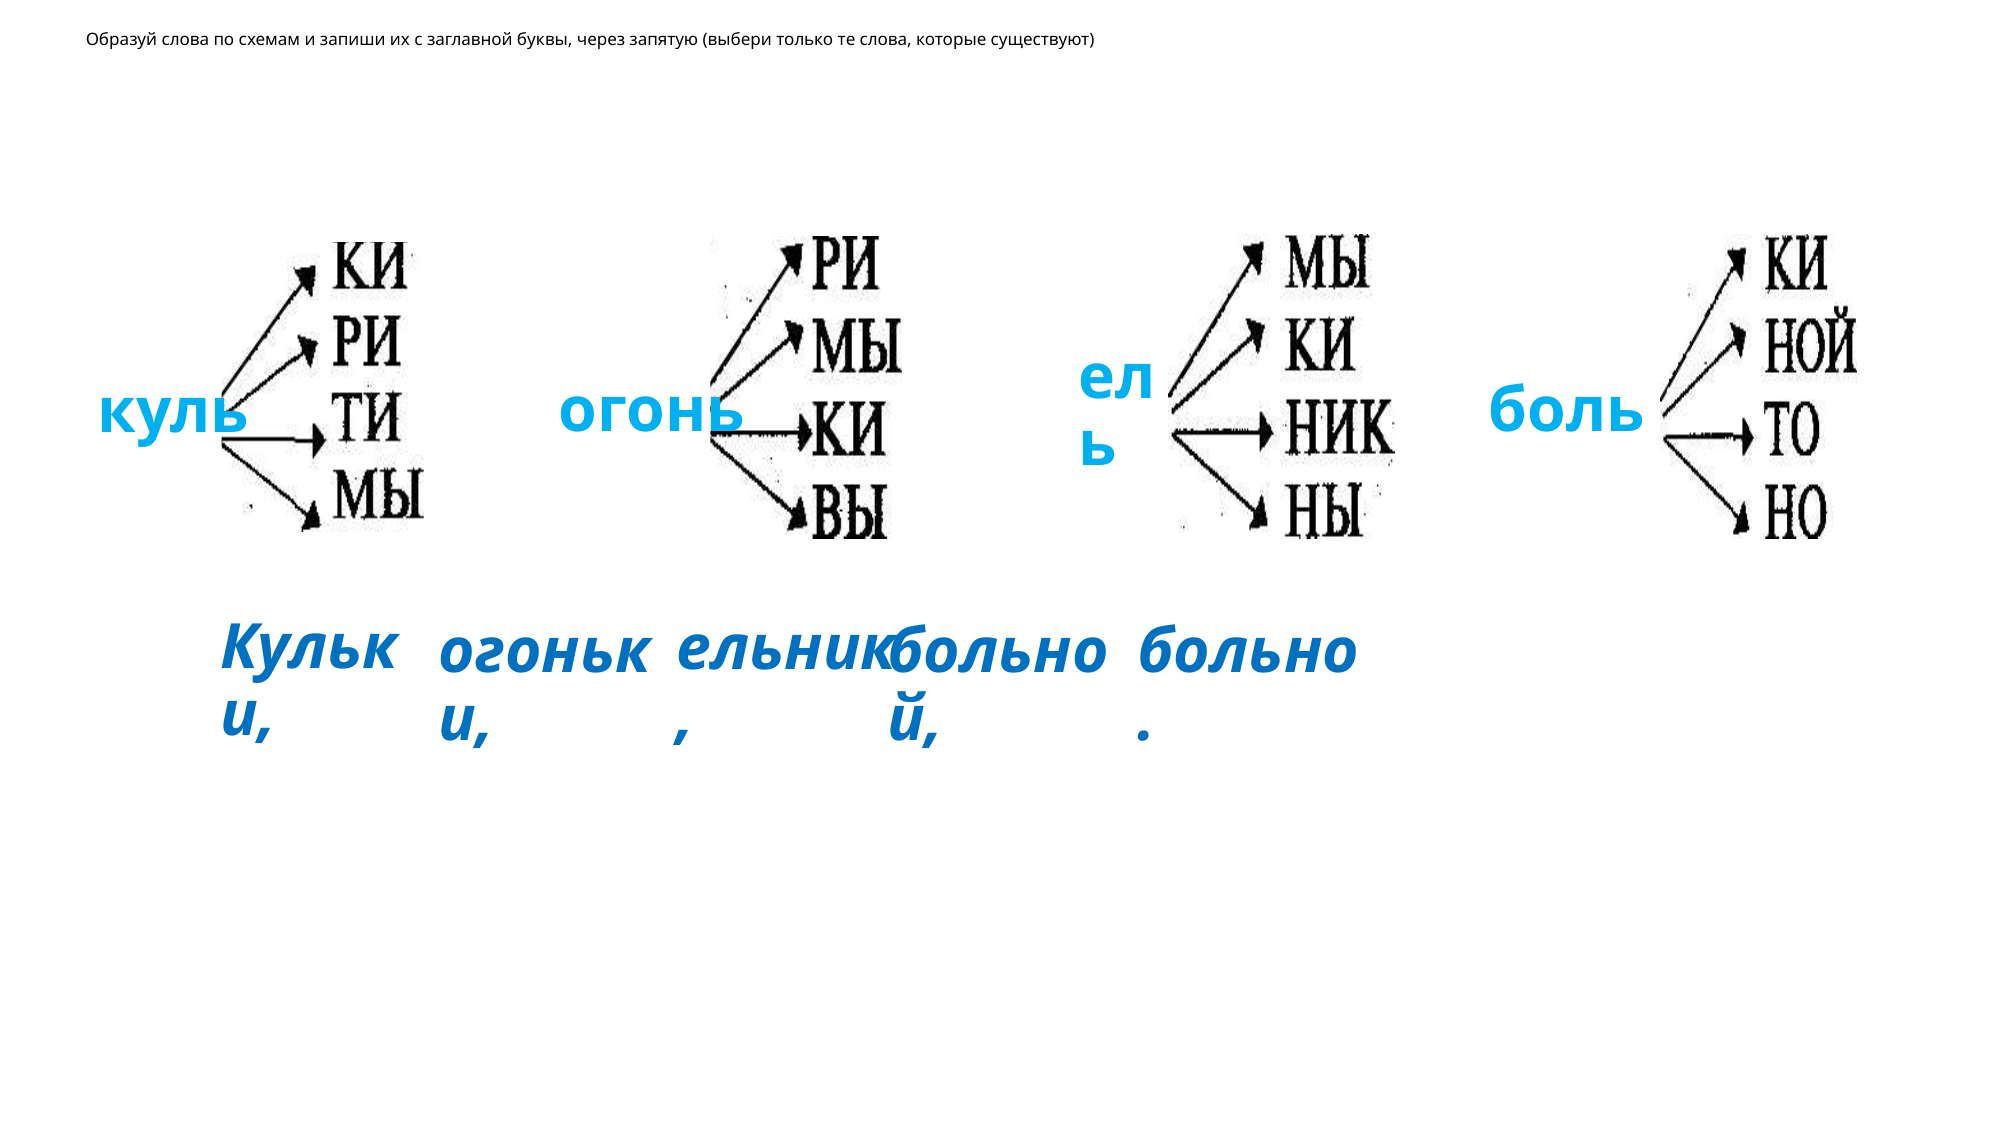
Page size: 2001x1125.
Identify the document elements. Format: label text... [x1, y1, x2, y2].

text_box ельник, [661, 634, 925, 733]
picture [721, 417, 732, 424]
text_box боль [1473, 362, 1660, 461]
text_box огонь [543, 362, 710, 461]
text_box куль [82, 362, 221, 461]
title Образуй слова по схемам и запиши их с заглавной буквы, через запятую (выбери только те слова, которые существуют) [70, 22, 1693, 93]
text_box ель [1063, 362, 1168, 461]
picture [225, 418, 236, 425]
text_box больной, [872, 637, 1122, 736]
picture [1660, 234, 1857, 539]
picture [1168, 234, 1395, 539]
text_box Кульки, [205, 632, 440, 731]
picture [221, 242, 424, 532]
picture [710, 234, 902, 539]
text_box больно. [1122, 637, 1386, 736]
text_box огоньки, [423, 637, 687, 736]
